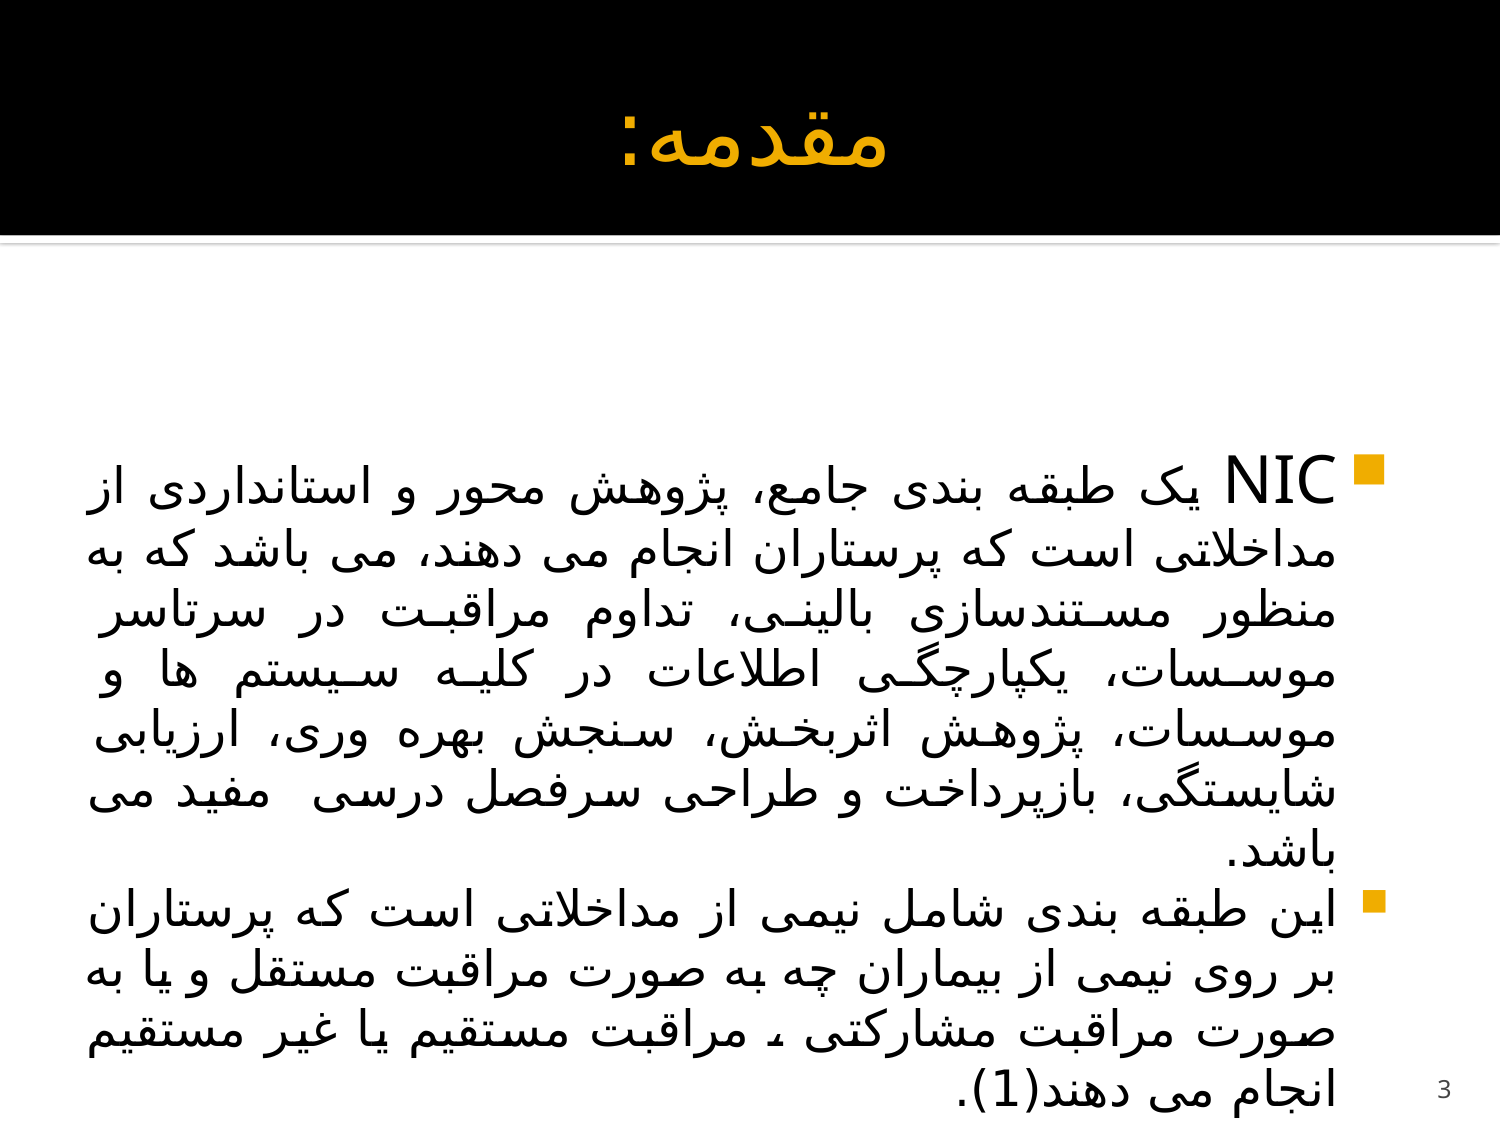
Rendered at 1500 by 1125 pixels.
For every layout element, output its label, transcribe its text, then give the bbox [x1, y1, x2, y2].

slide_number 3 [1345, 1062, 1467, 1108]
list NIC یک طبقه بندی جامع، پژوهش محور و استانداردی از مداخلاتی است که پرستاران انجام می دهند، می باشد که به منظور مستندسازی بالینی، تداوم مراقبت در سرتاسر موسسات، یکپارچگی اطلاعات در کلیه سیستم ها و موسسات، پژوهش اثربخش، سنجش بهره وری، ارزیابی شایستگی، بازپرداخت و طراحی سرفصل درسی مفید می باشد. این طبقه بندی شامل نیمی از مداخلاتی است که پرستاران بر روی نیمی از بیماران چه به صورت مراقبت مستقل و یا به صورت مراقبت مشارکتی ، مراقبت مستقیم یا غیر مستقیم انجام می دهند(1). [75, 421, 1425, 1050]
title مقدمه: [75, 25, 1425, 231]
